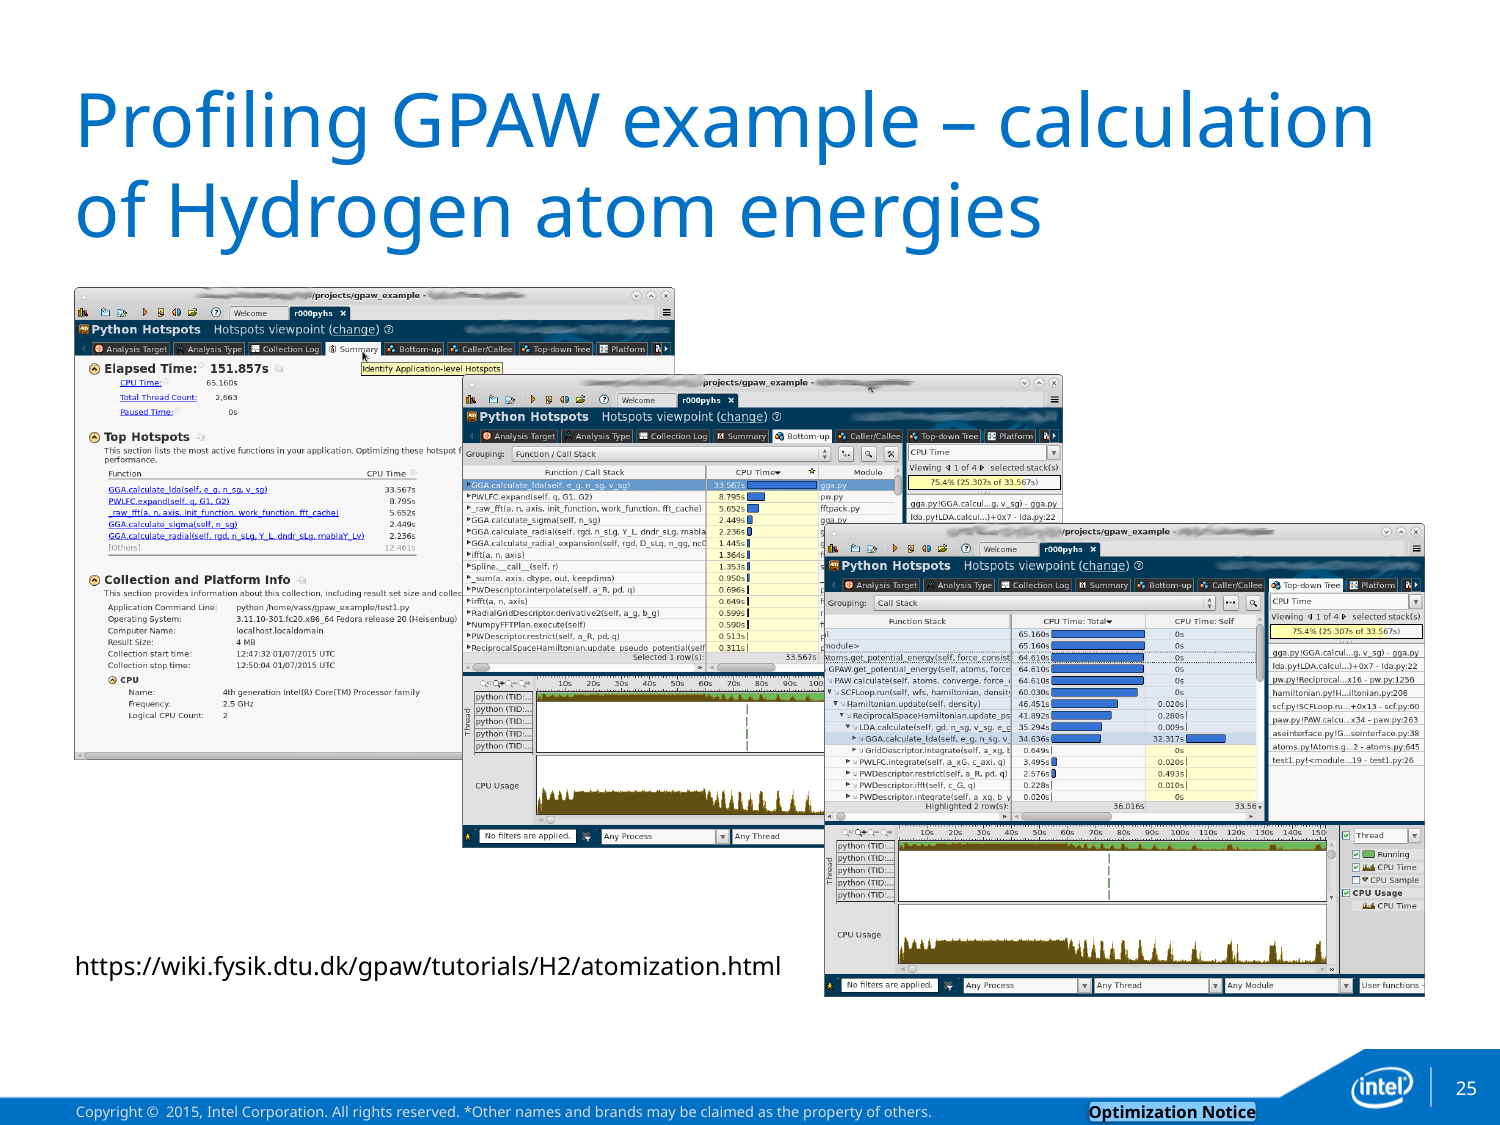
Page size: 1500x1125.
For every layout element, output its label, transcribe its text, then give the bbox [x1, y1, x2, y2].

picture [80, 325, 88, 333]
title Profiling GPAW example – calculation of Hydrogen atom energies [74, 72, 1425, 261]
picture [917, 564, 925, 571]
picture [1269, 579, 1425, 820]
text_box https://wiki.fysik.dtu.dk/gpaw/tutorials/H2/atomization.html [74, 950, 819, 981]
slide_number 25 [1406, 1059, 1478, 1119]
picture [1057, 547, 1069, 551]
picture [114, 325, 120, 333]
picture [824, 579, 1264, 820]
picture [0, 1049, 1500, 1125]
picture [830, 561, 838, 570]
picture [74, 287, 675, 336]
picture [1095, 979, 1222, 993]
picture [964, 979, 1091, 993]
picture [842, 979, 938, 992]
picture [864, 561, 870, 569]
picture [1360, 979, 1425, 993]
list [462, 374, 1063, 848]
picture [824, 523, 1425, 572]
picture [307, 311, 319, 315]
picture [74, 343, 675, 761]
picture [824, 826, 1425, 973]
picture [1226, 979, 1352, 993]
